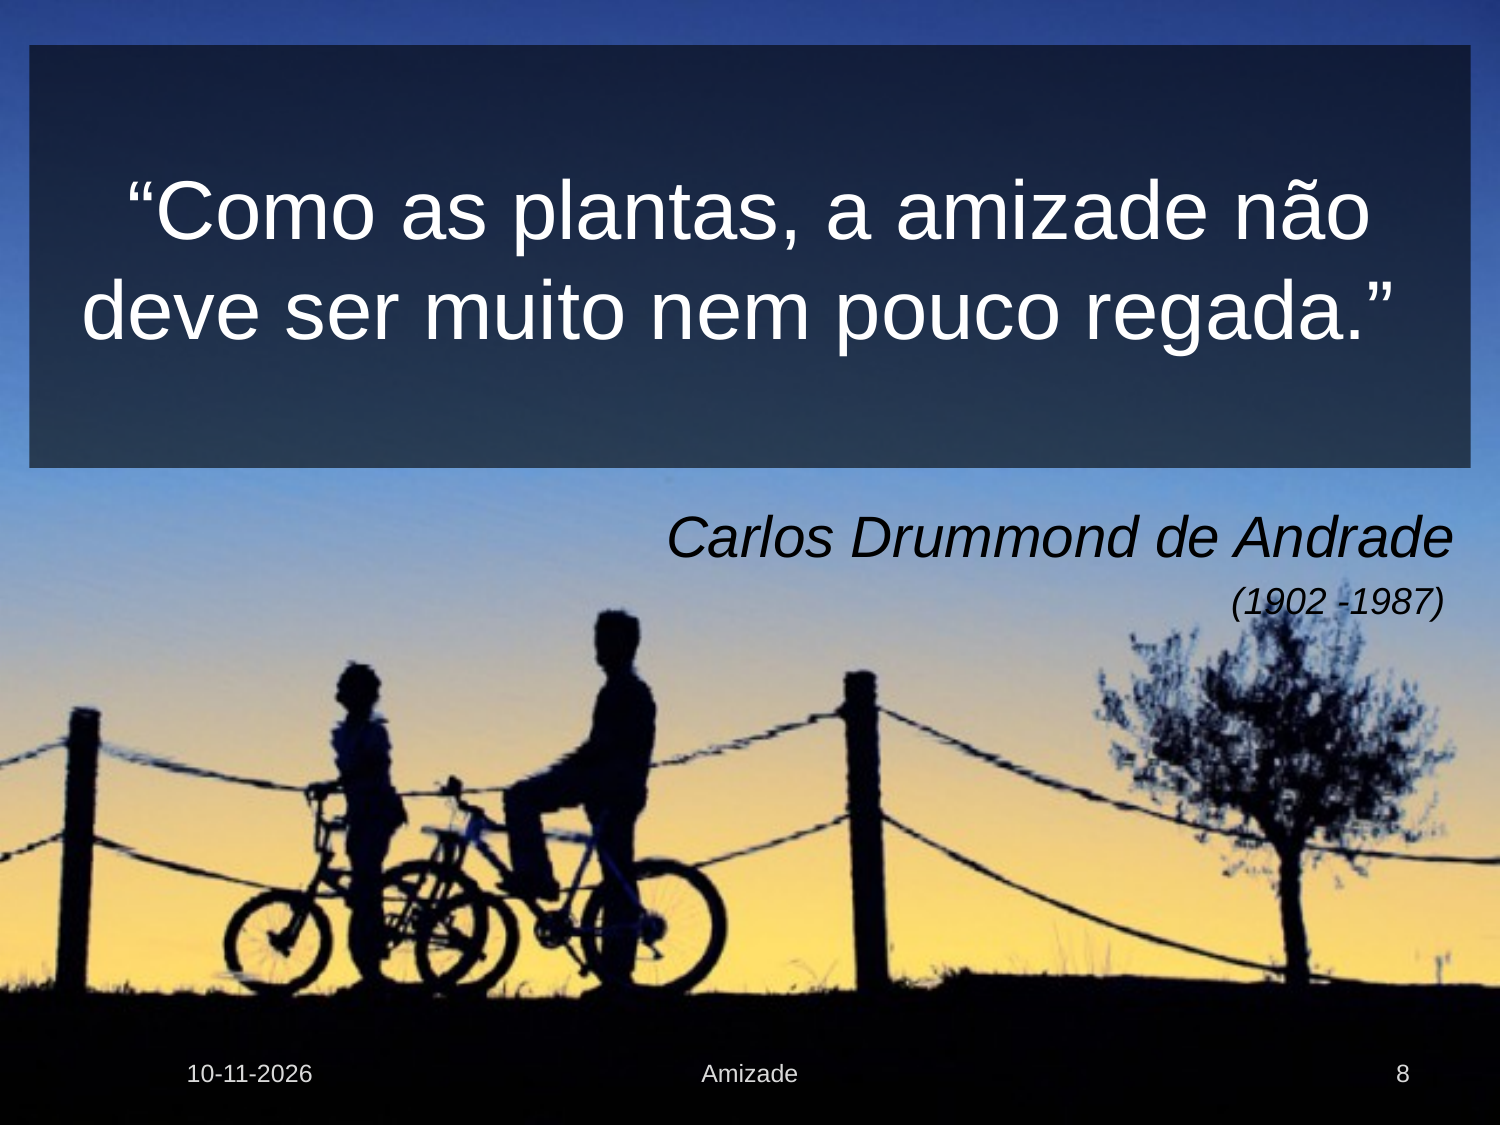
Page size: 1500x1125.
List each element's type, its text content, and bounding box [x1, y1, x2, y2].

list Carlos Drummond de Andrade (1902 -1987) [41, 491, 1471, 575]
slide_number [75, 1042, 425, 1103]
title “Como as plantas, a amizade não deve ser muito nem pouco regada.” [29, 45, 1471, 468]
slide_number 8 [1074, 1042, 1425, 1103]
footer Amizade [512, 1042, 988, 1103]
picture [0, 0, 1500, 1125]
